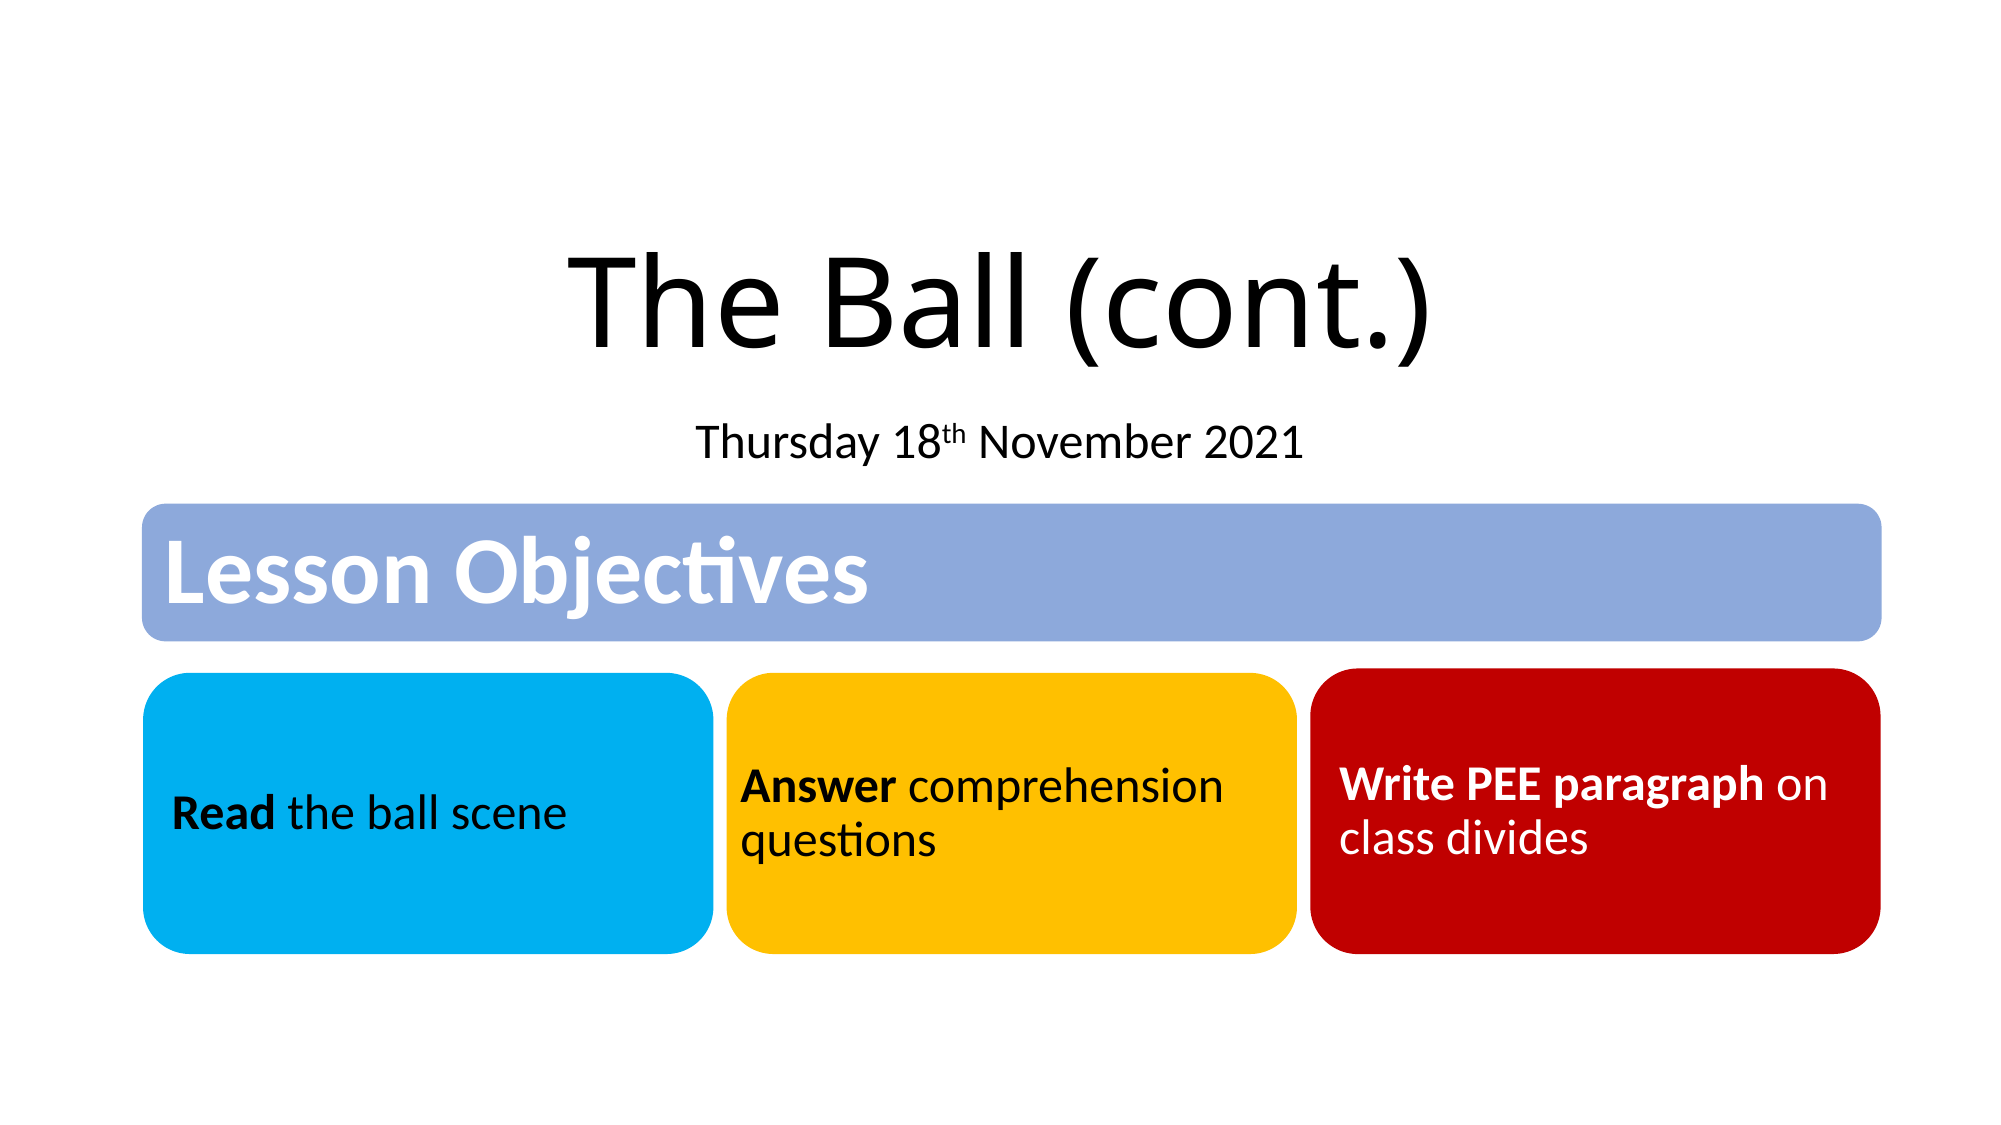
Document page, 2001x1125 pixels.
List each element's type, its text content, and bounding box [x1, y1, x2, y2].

title The Ball (cont.) [249, 184, 1750, 383]
subtitle Thursday 18th November 2021 [249, 408, 1750, 481]
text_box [142, 504, 1881, 955]
